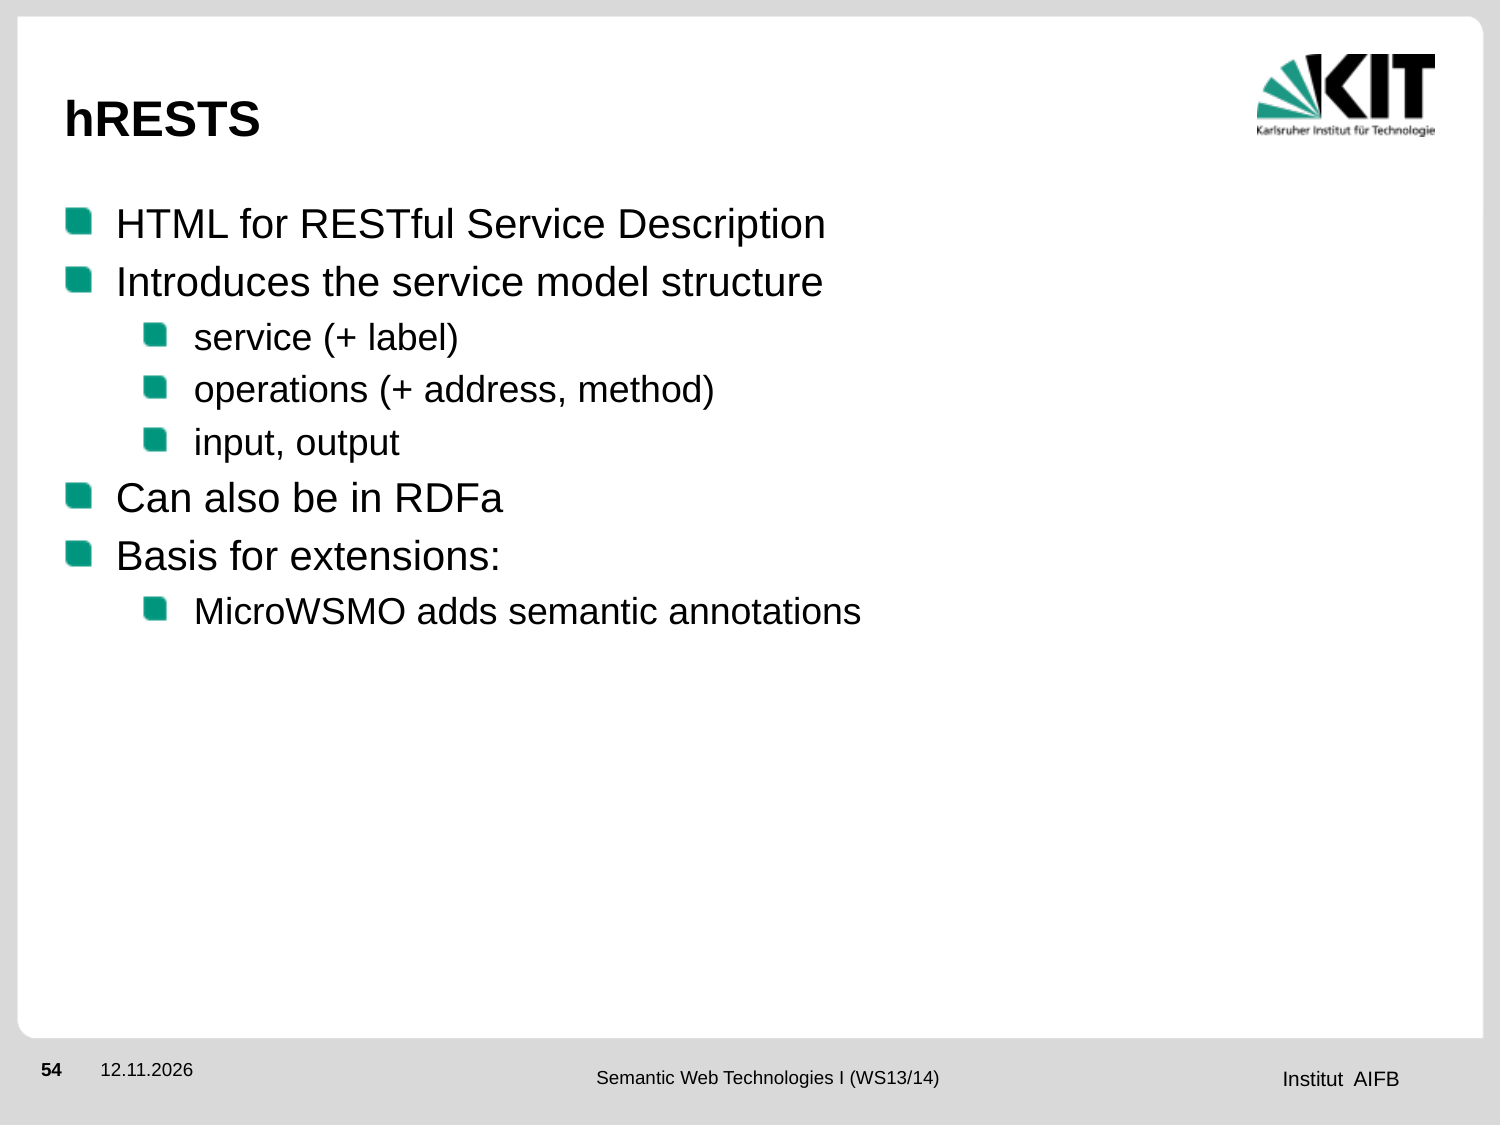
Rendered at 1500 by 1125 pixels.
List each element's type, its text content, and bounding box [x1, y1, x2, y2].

title hRESTS [64, 54, 1198, 147]
list HTML for RESTful Service Description Introduces the service model structure service (+ label) operations (+ address, method) input, output Can also be in RDFa Basis for extensions: MicroWSMO adds semantic annotations [64, 196, 1436, 1000]
picture [0, 0, 1500, 1125]
